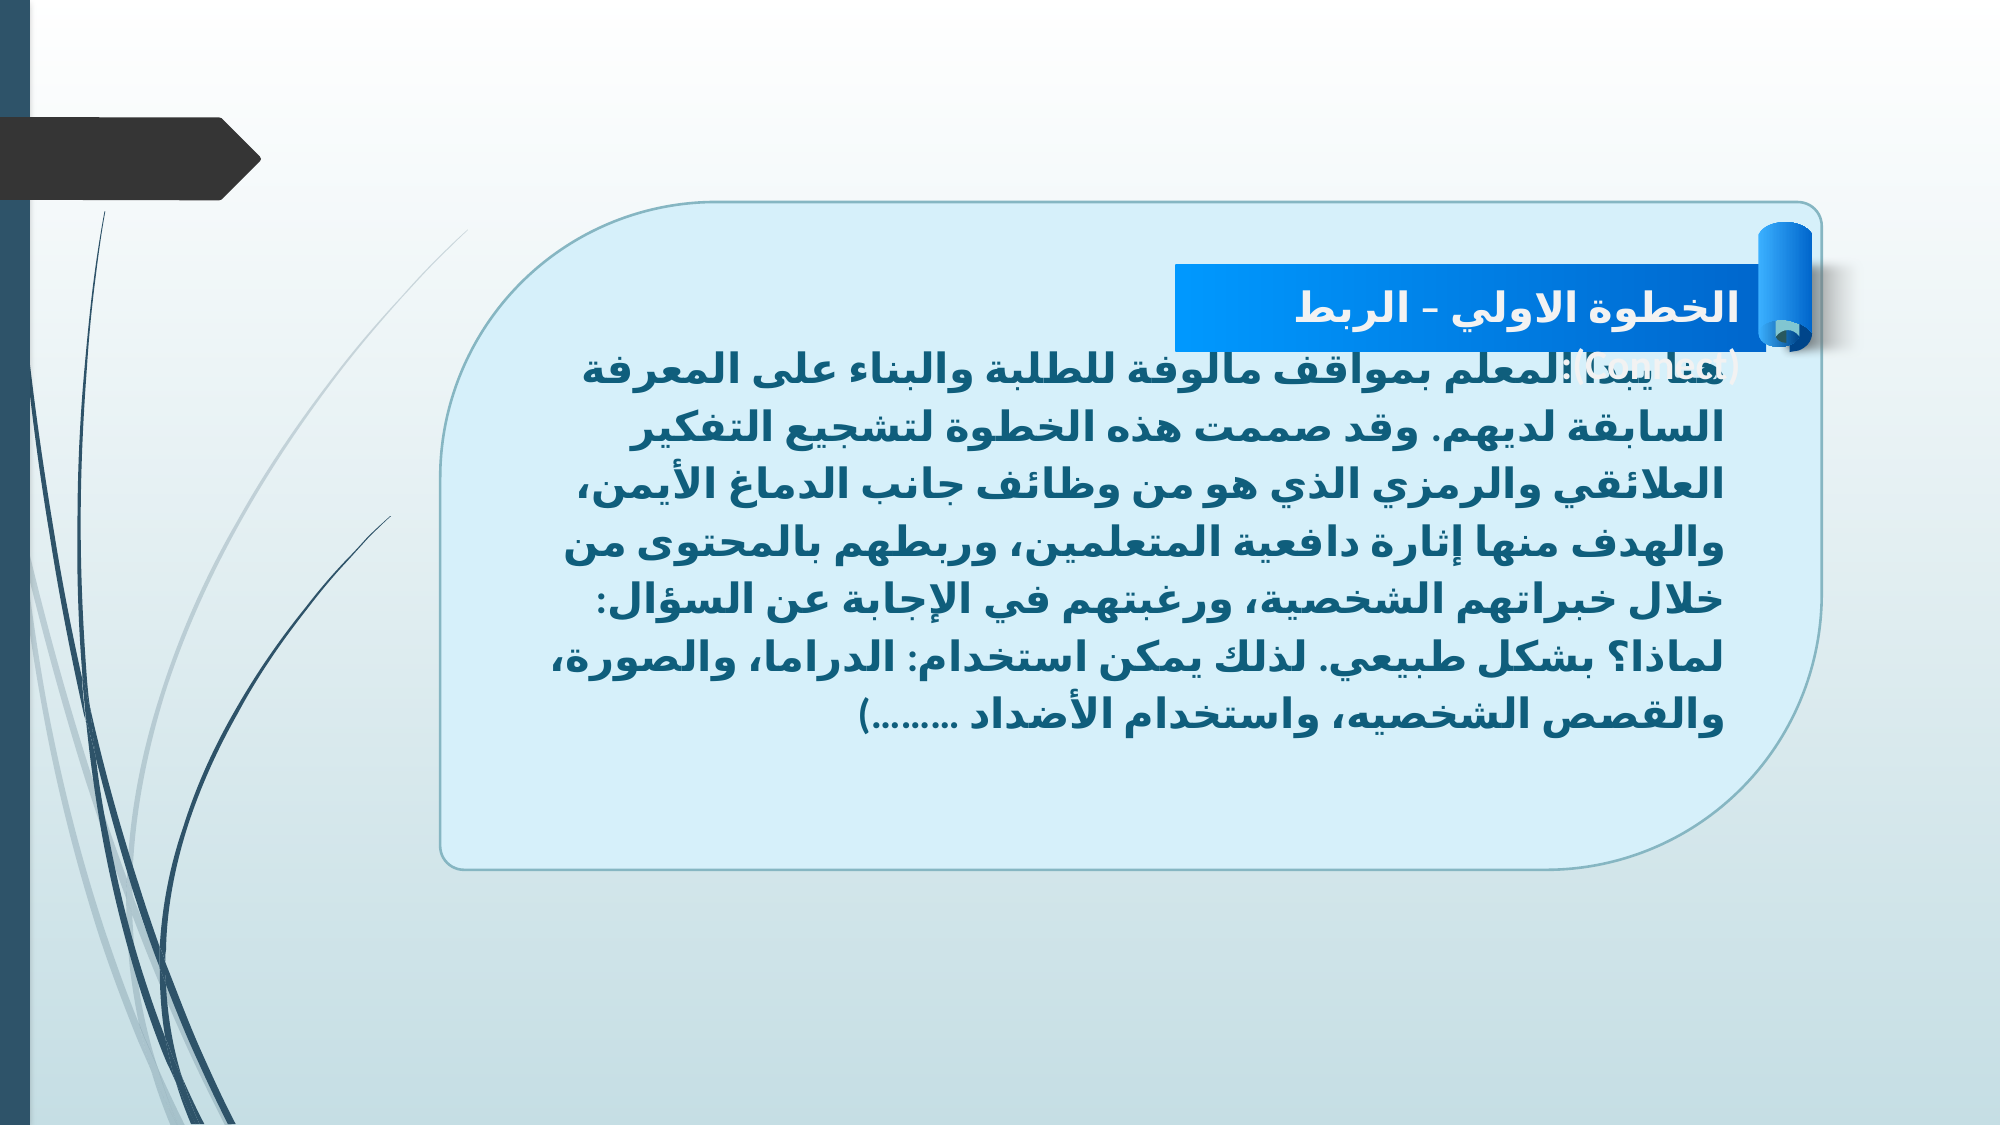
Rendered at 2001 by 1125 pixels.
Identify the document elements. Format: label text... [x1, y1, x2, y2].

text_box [1175, 221, 1869, 360]
text_box هنا يبدأ المعلم بمواقف مألوفة للطلبة والبناء على المعرفة السابقة لديهم. وقد صممت هذه الخطوة لتشجيع التفكير العلائقي والرمزي الذي هو من وظائف جانب الدماغ الأيمن، والهدف منها إثارة دافعية المتعلمين، وربطهم بالمحتوى من خلال خبراتهم الشخصية، ورغبتهم في الإجابة عن السؤال: لماذا؟ بشكل طبيعي. لذلك يمكن استخدام: الدراما، والصورة، والقصص الشخصيه، واستخدام الأضداد ………) [438, 200, 1824, 872]
text_box الخطوة الاولي – الربط (Connect): [1172, 364, 1756, 396]
text_box المتعلم التخيلي [1824, 474, 1829, 590]
